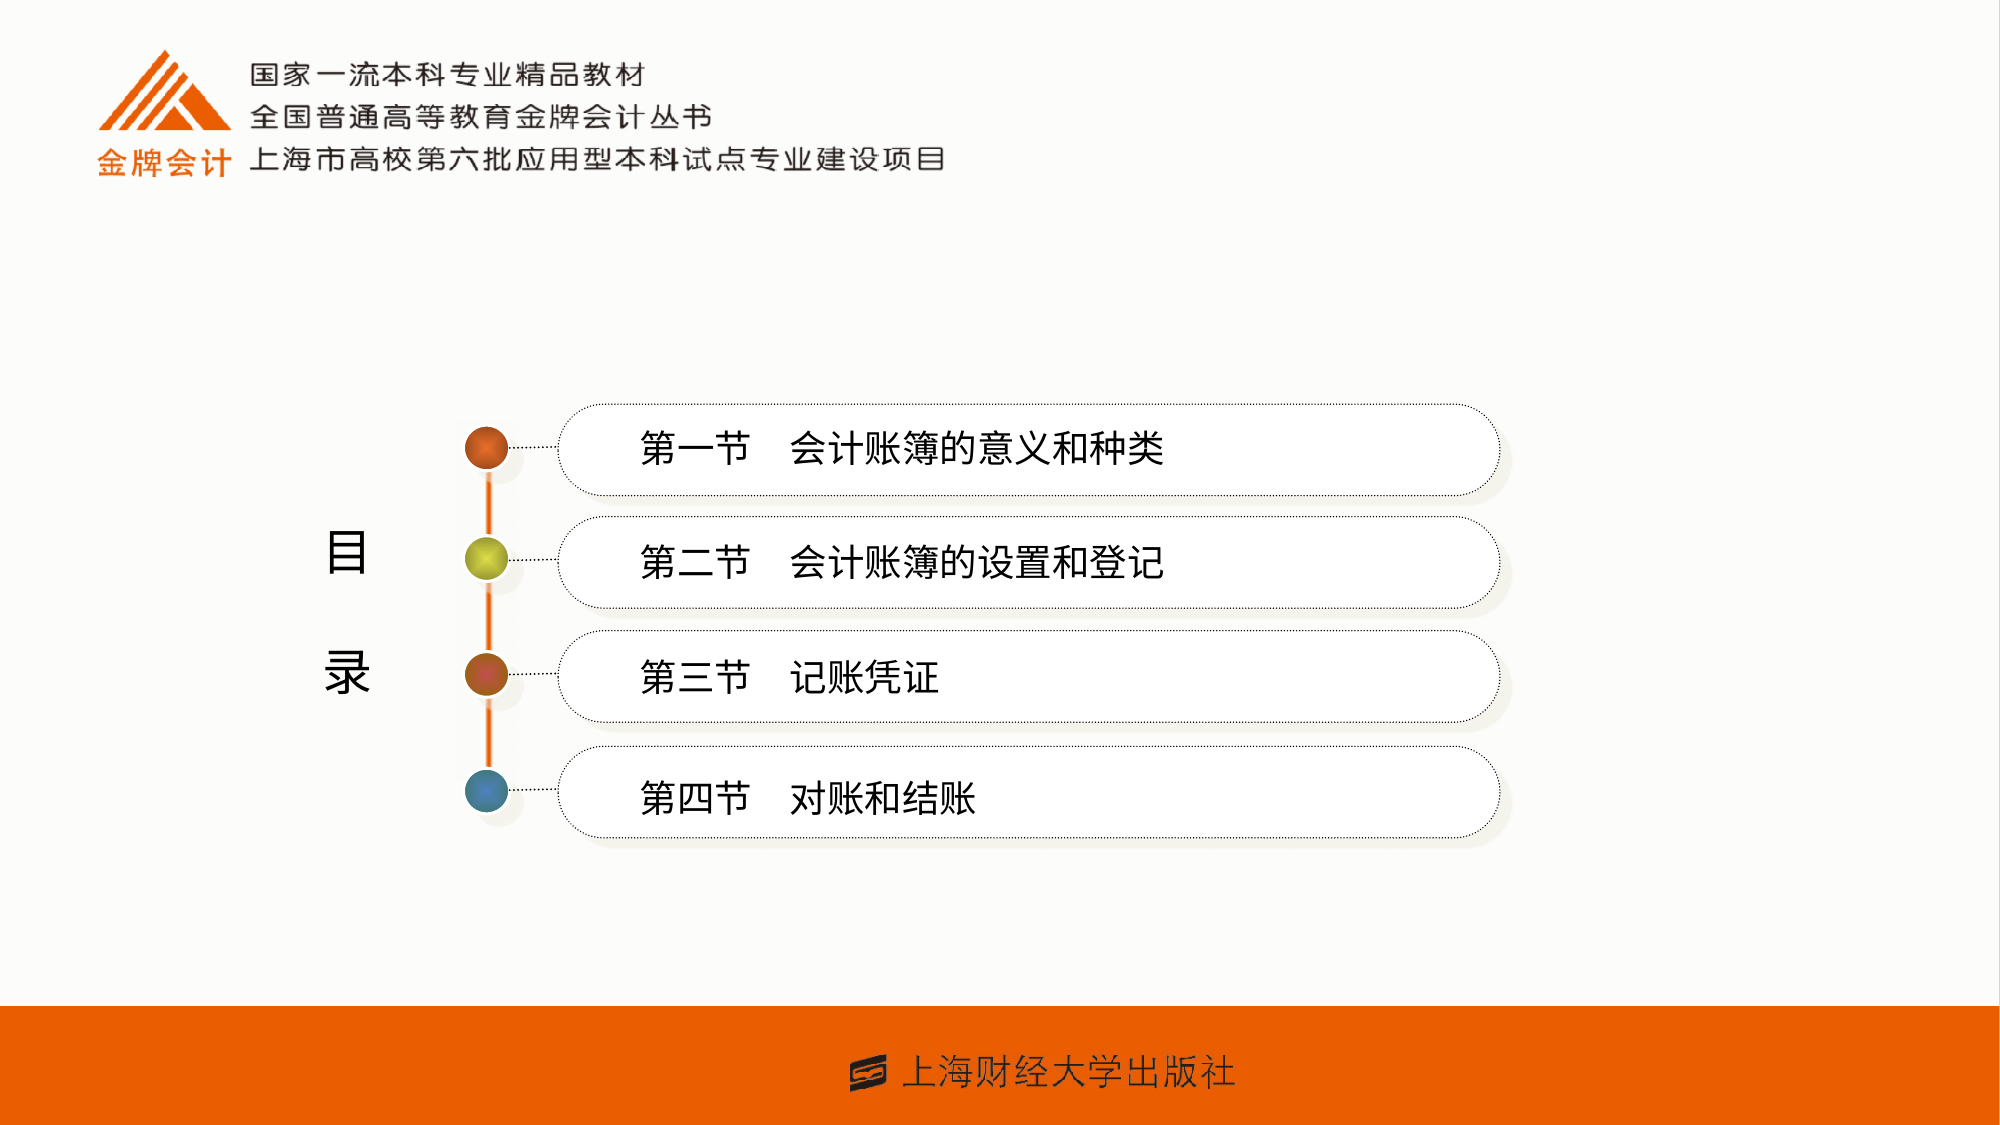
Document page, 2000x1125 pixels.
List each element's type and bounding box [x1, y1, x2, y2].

list [0, 0, 2000, 1125]
text_box [454, 403, 1500, 839]
